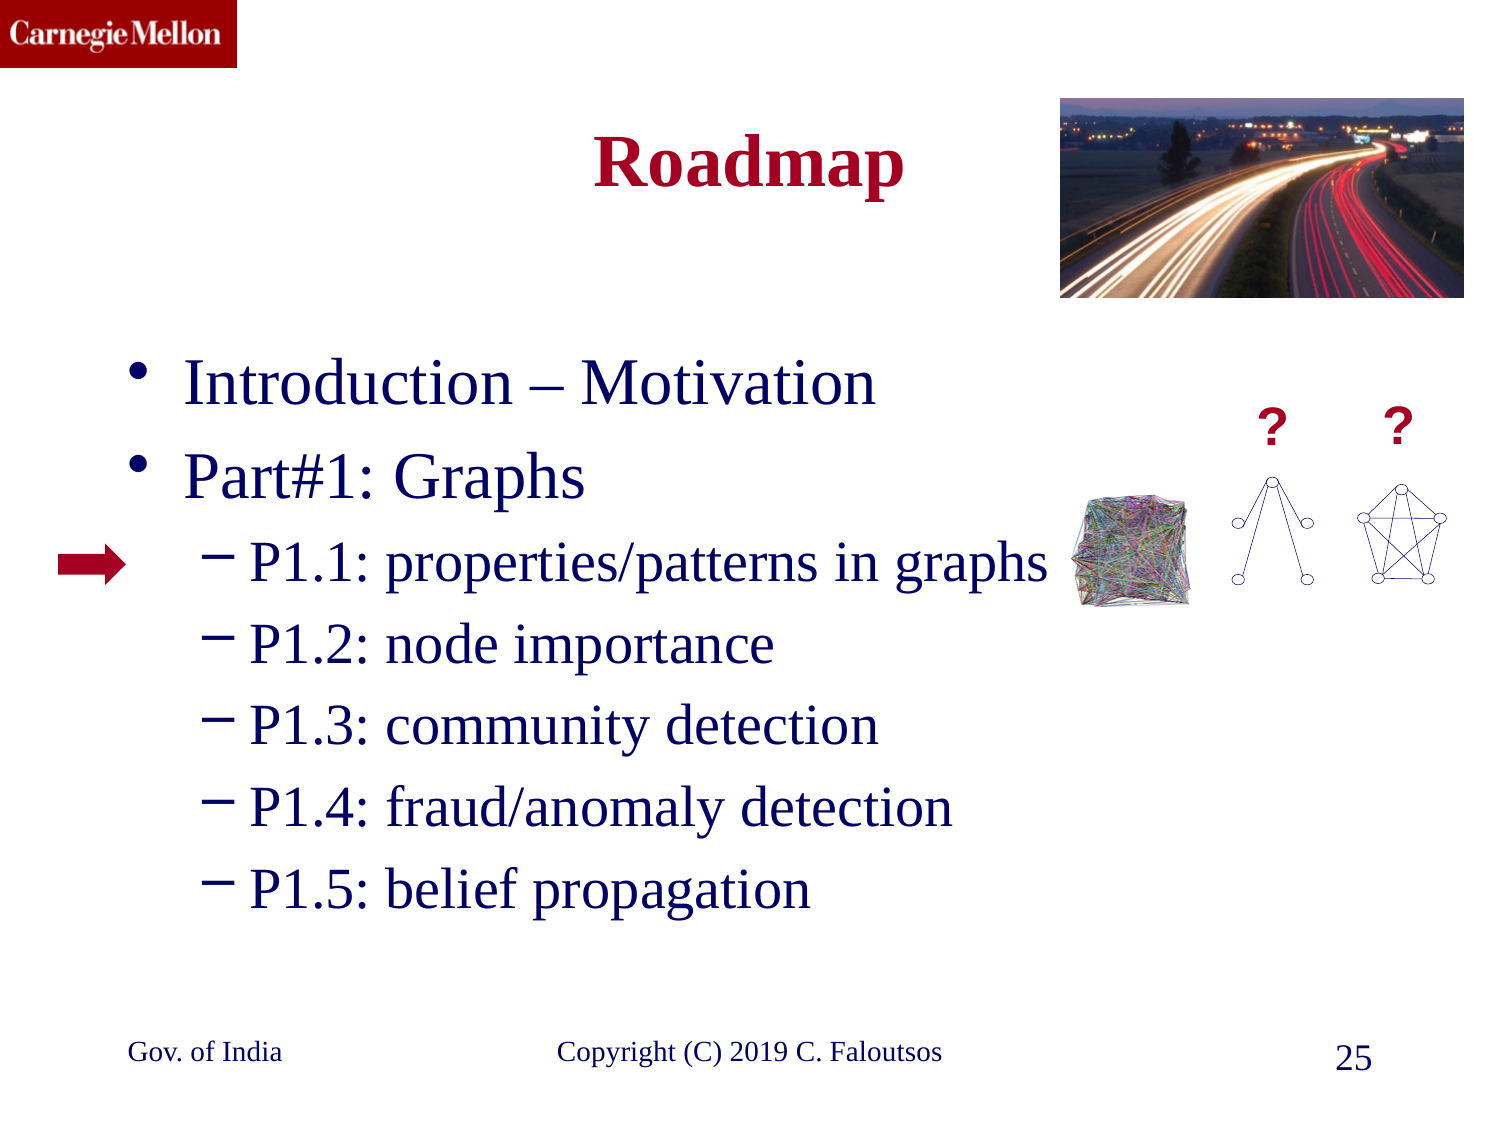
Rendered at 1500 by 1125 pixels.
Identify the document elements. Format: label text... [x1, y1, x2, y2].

slide_number Gov. of India [112, 1024, 426, 1101]
picture [0, 0, 237, 68]
text_box ? [1367, 383, 1431, 463]
title Roadmap [112, 99, 1058, 213]
picture [1063, 476, 1202, 629]
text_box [1357, 484, 1447, 585]
text_box ? [1241, 384, 1305, 464]
picture [1060, 98, 1464, 299]
list Introduction – Motivation Part#1: Graphs P1.1: properties/patterns in graphs P1.2: node importance P1.3: community detection P1.4: fraud/anomaly detection P1.5: belief propagation [112, 237, 1388, 1001]
slide_number 25 [1074, 1024, 1388, 1101]
text_box [58, 543, 126, 585]
footer Copyright (C) 2019 C. Faloutsos [512, 1024, 988, 1101]
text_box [1231, 476, 1314, 586]
